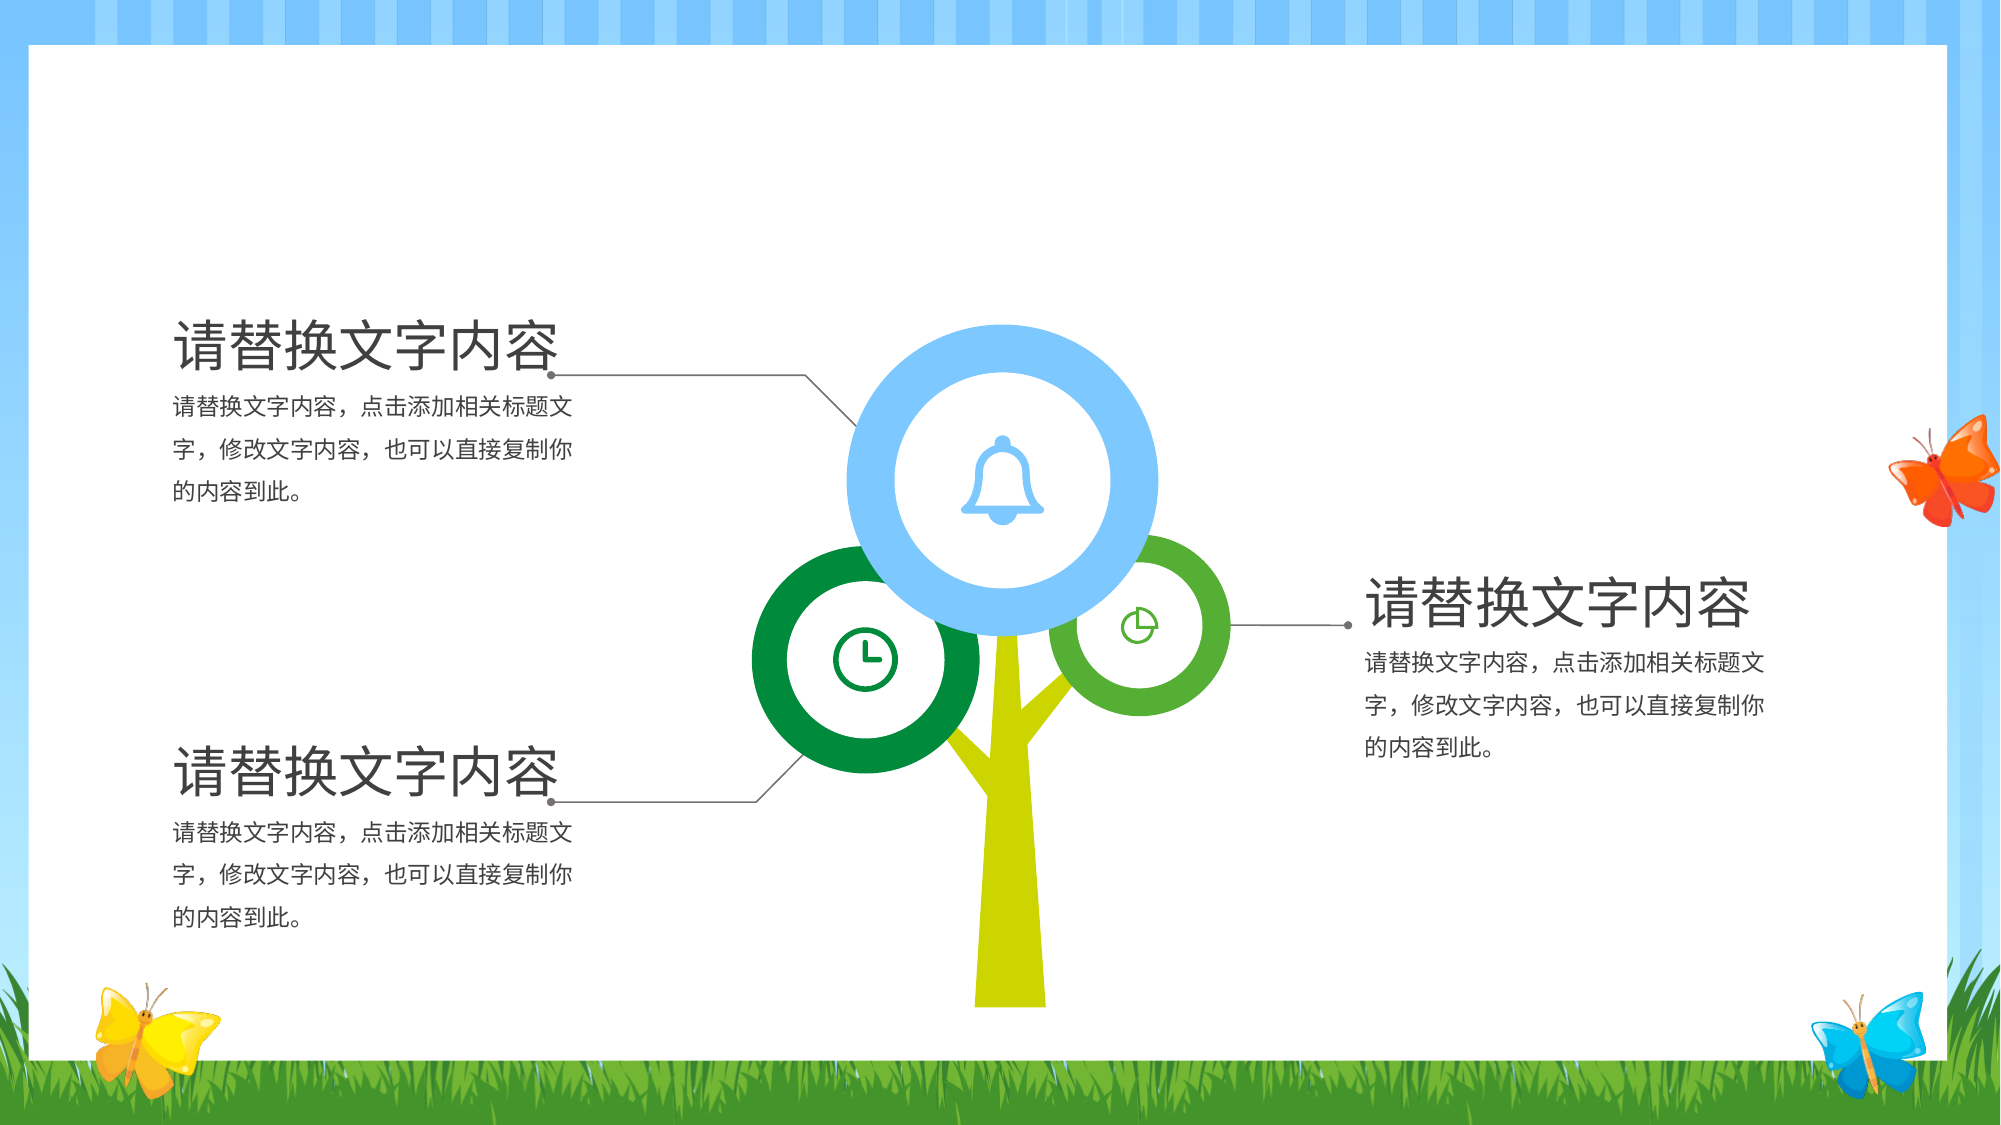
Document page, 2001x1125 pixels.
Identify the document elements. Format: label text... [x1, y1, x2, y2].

text_box [947, 636, 1072, 1008]
text_box [546, 371, 856, 433]
text_box [1120, 606, 1159, 644]
text_box [1048, 535, 1231, 717]
text_box 请替换文字内容 请替换文字内容，点击添加相关标题文字，修改文字内容，也可以直接复制你的内容到此。 [1364, 534, 1773, 762]
text_box [751, 546, 980, 774]
text_box [846, 324, 1159, 637]
text_box [546, 749, 803, 807]
text_box 请替换文字内容 请替换文字内容，点击添加相关标题文字，修改文字内容，也可以直接复制你的内容到此。 [172, 703, 581, 932]
text_box [894, 372, 1111, 589]
text_box [961, 435, 1045, 526]
text_box 请替换文字内容 请替换文字内容，点击添加相关标题文字，修改文字内容，也可以直接复制你的内容到此。 [172, 278, 581, 506]
text_box [1231, 621, 1353, 630]
text_box [786, 581, 945, 739]
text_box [833, 627, 898, 692]
text_box [1076, 562, 1203, 689]
picture [0, 0, 2001, 1125]
